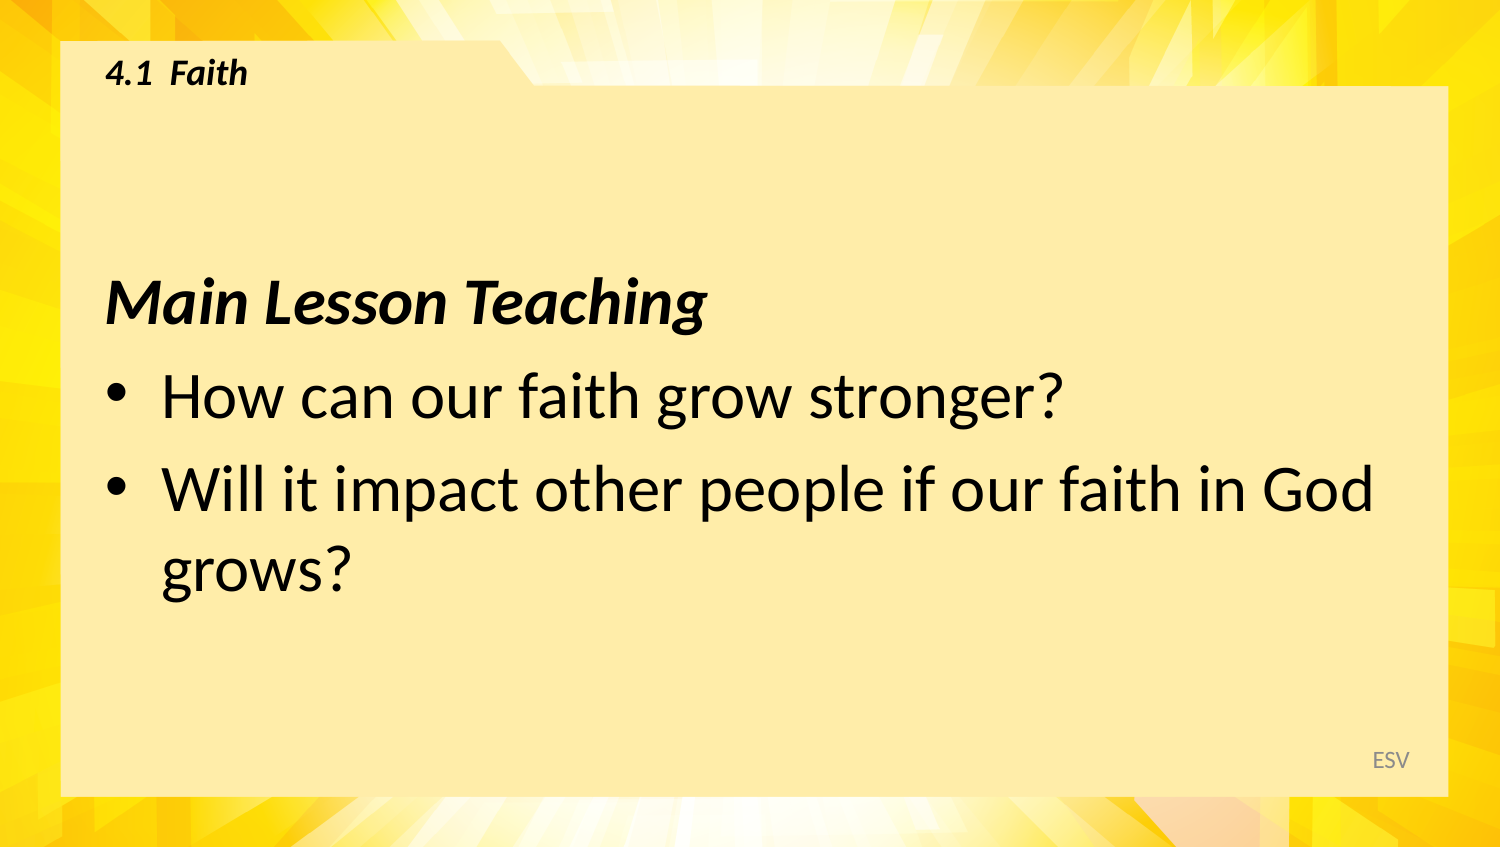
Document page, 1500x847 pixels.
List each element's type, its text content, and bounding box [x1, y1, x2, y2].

footer ESV [950, 736, 1425, 782]
picture [0, 0, 1500, 847]
list Main Lesson Teaching How can our faith grow stronger? Will it impact other people if our faith in God grows? [89, 141, 1403, 722]
title 4.1 Faith [89, 33, 1420, 108]
